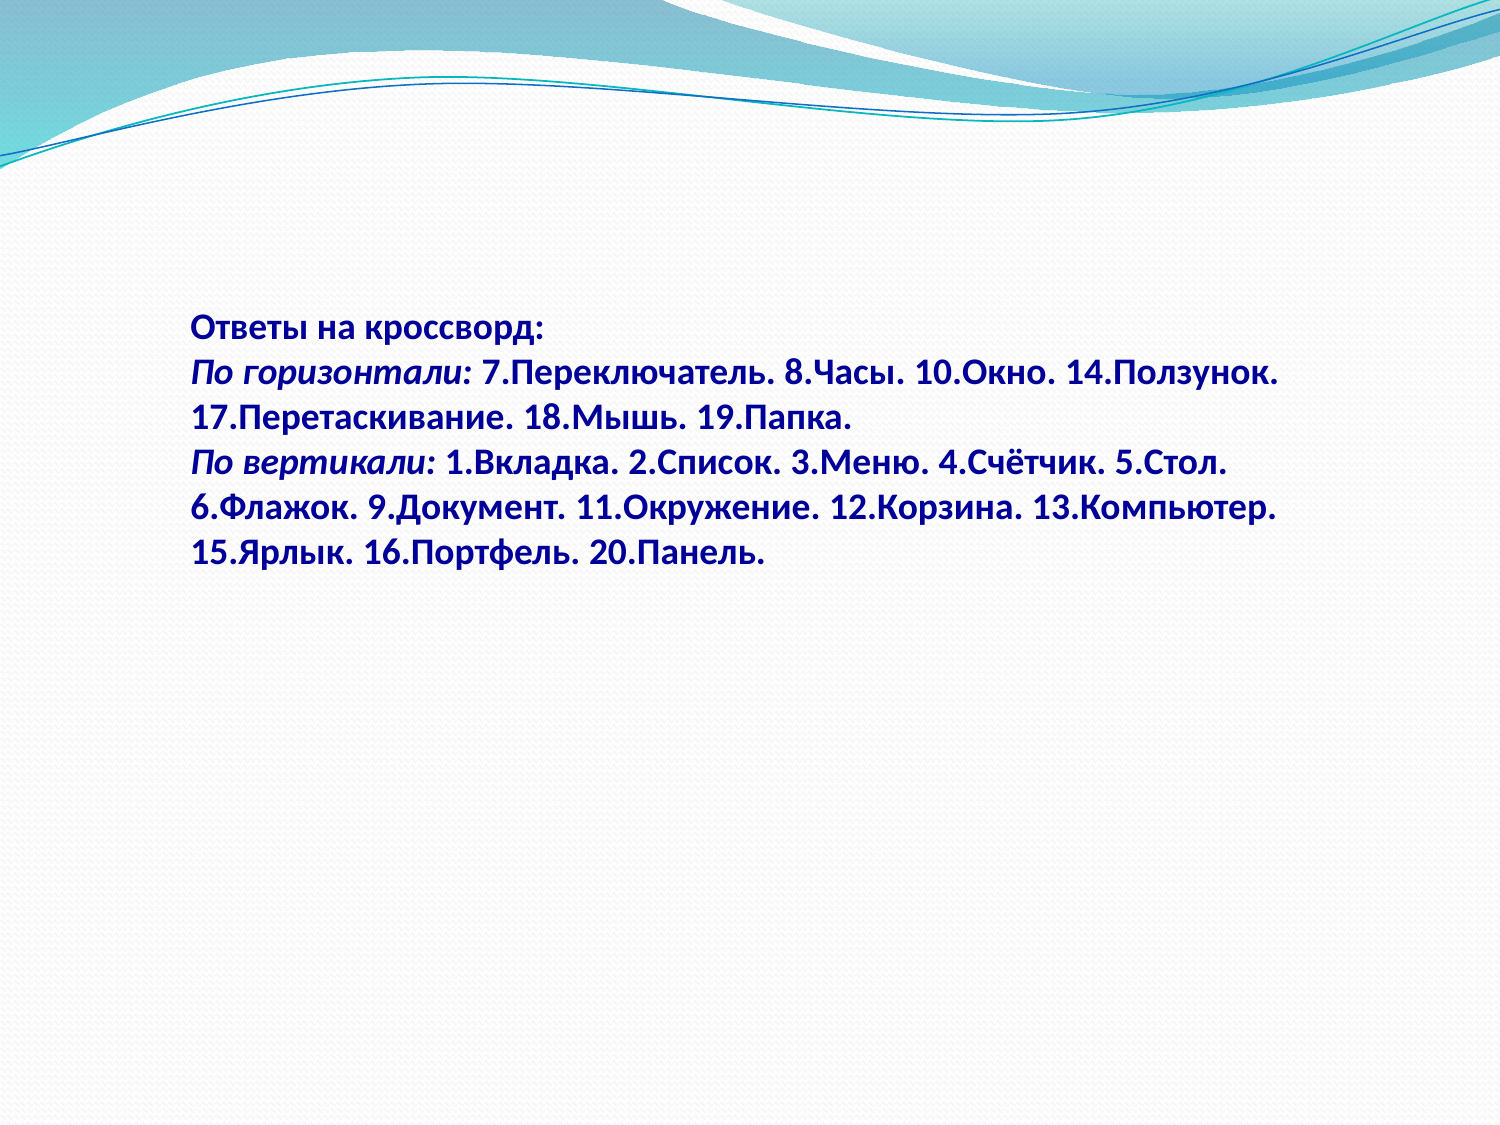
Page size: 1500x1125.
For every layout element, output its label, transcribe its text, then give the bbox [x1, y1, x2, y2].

text_box Ответы на кроссворд: По горизонтали: 7.Переключатель. 8.Часы. 10.Окно. 14.Ползунок. 17.Перетаскивание. 18.Мышь. 19.Папка. По вертикали: 1.Вкладка. 2.Список. 3.Меню. 4.Счётчик. 5.Стол. 6.Флажок. 9.Документ. 11.Окружение. 12.Корзина. 13.Компьютер. 15.Ярлык. 16.Портфель. 20.Панель. [175, 294, 1313, 580]
